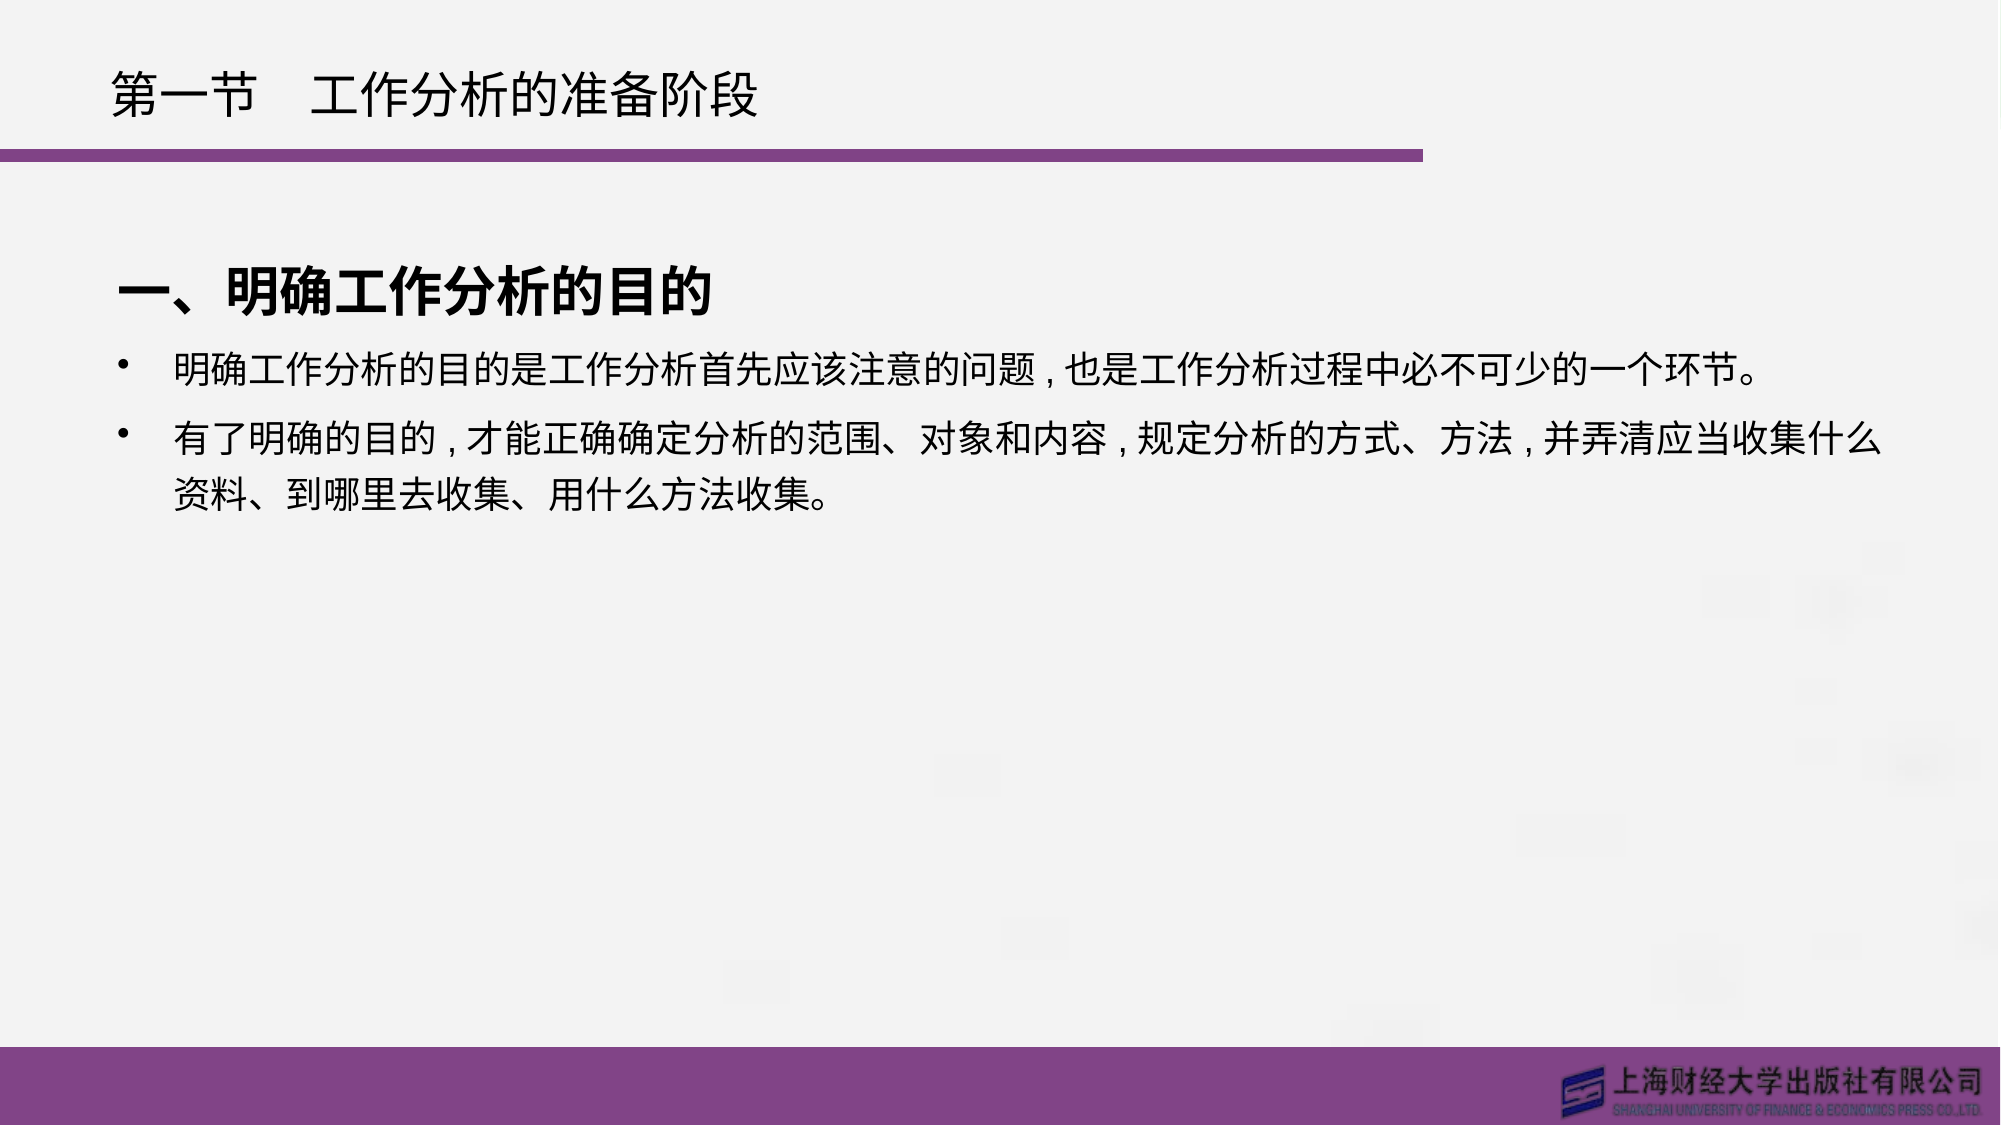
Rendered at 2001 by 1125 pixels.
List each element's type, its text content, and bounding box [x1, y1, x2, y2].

list 一、明确工作分析的目的 明确工作分析的目的是工作分析首先应该注意的问题,也是工作分析过程中必不可少的一个环节。 有了明确的目的,才能正确确定分析的范围、对象和内容,规定分析的方式、方法,并弄清应当收集什么资料、到哪里去收集、用什么方法收集。 [102, 233, 1898, 1032]
title 第一节 工作分析的准备阶段 [94, 42, 1451, 146]
picture [0, 0, 2001, 1125]
